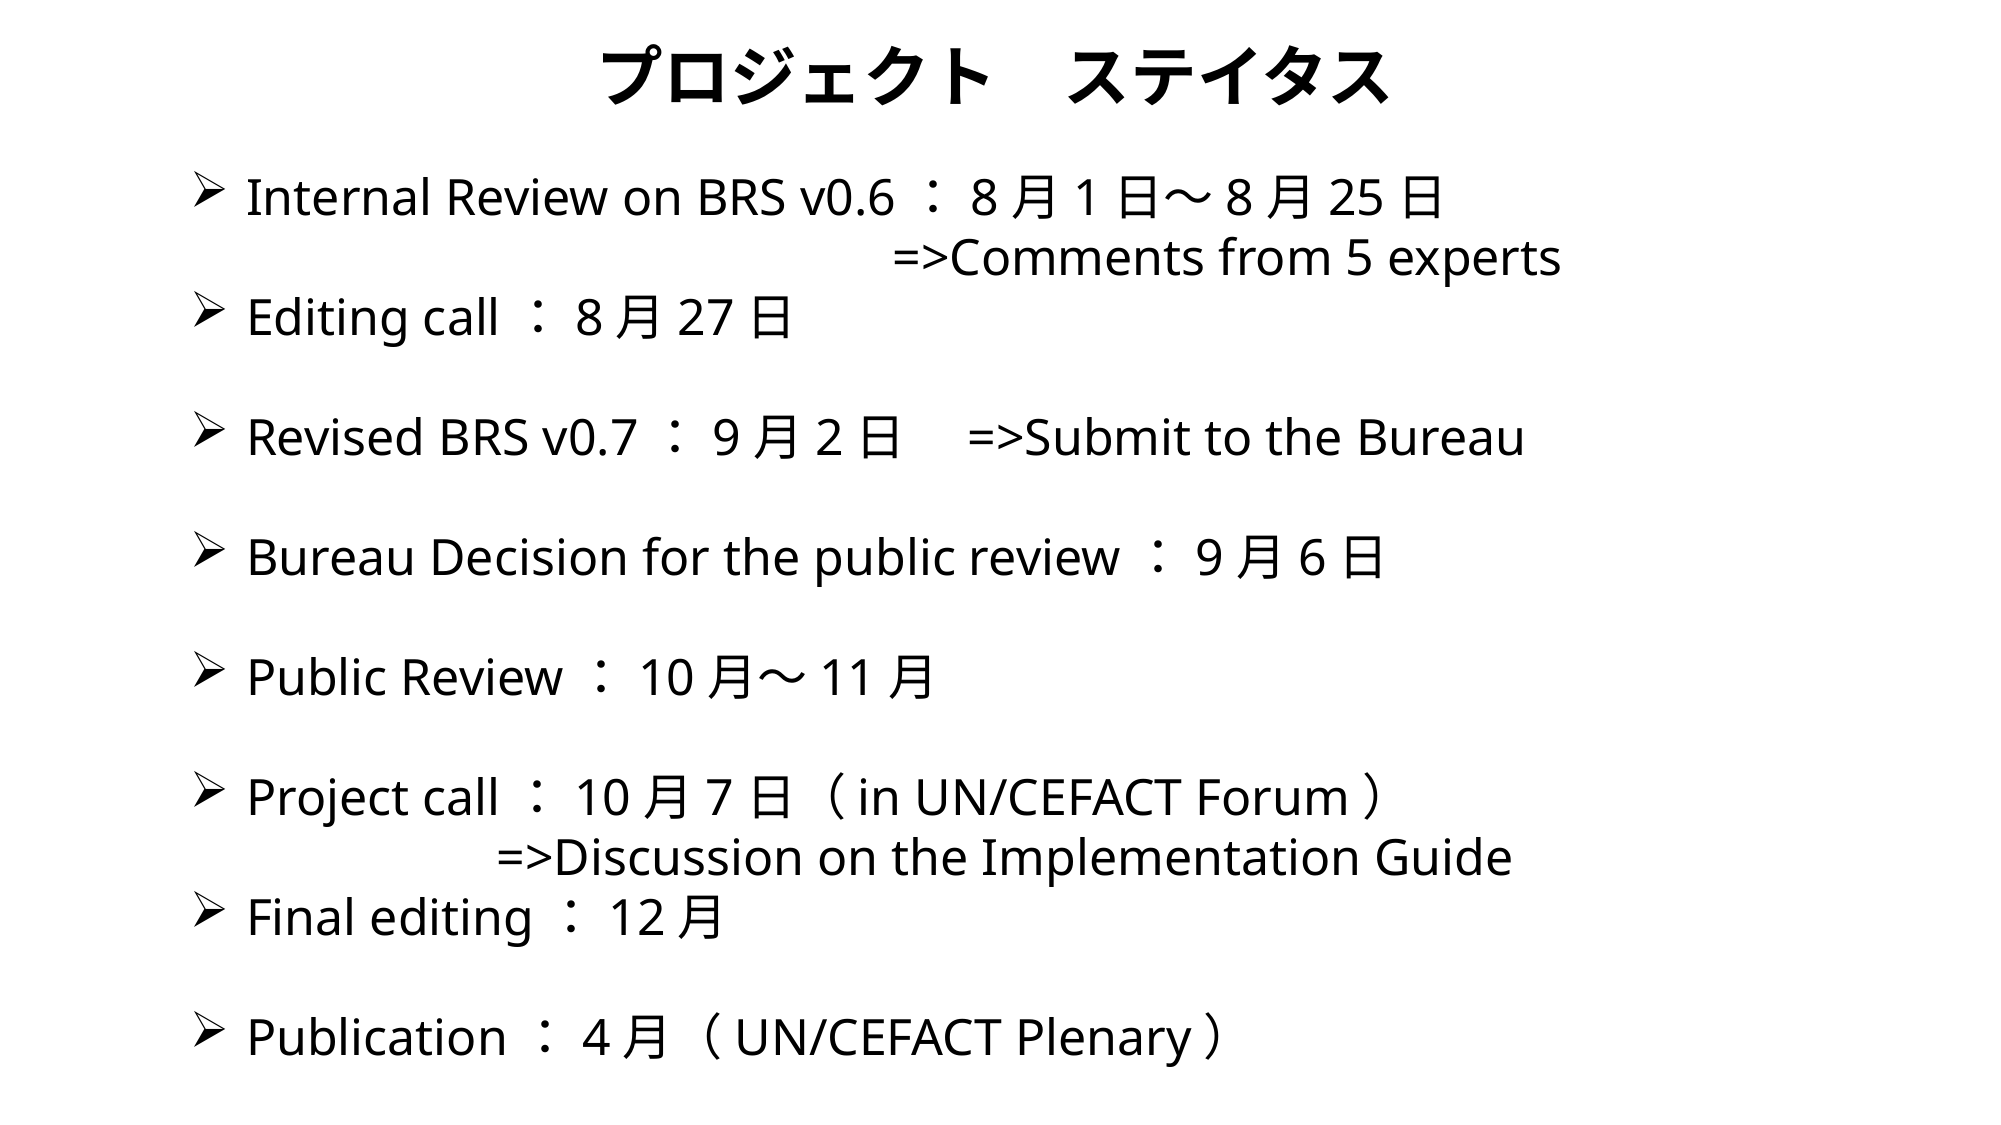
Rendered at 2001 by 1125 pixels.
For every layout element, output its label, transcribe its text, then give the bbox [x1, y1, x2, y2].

text_box Internal Review on BRS v0.6：8月1日～8月25日 =>Comments from 5 experts Editing call：8月27日 Revised BRS v0.7：9月2日 =>Submit to the Bureau Bureau Decision for the public review：9月6日 Public Review：10月～11月 Project call：10月7日（in UN/CEFACT Forum） =>Discussion on the Implementation Guide Final editing：12月 Publication：4月（UN/CEFACT Plenary） [174, 158, 1817, 1073]
text_box プロジェクト ステイタス [308, 26, 1684, 122]
